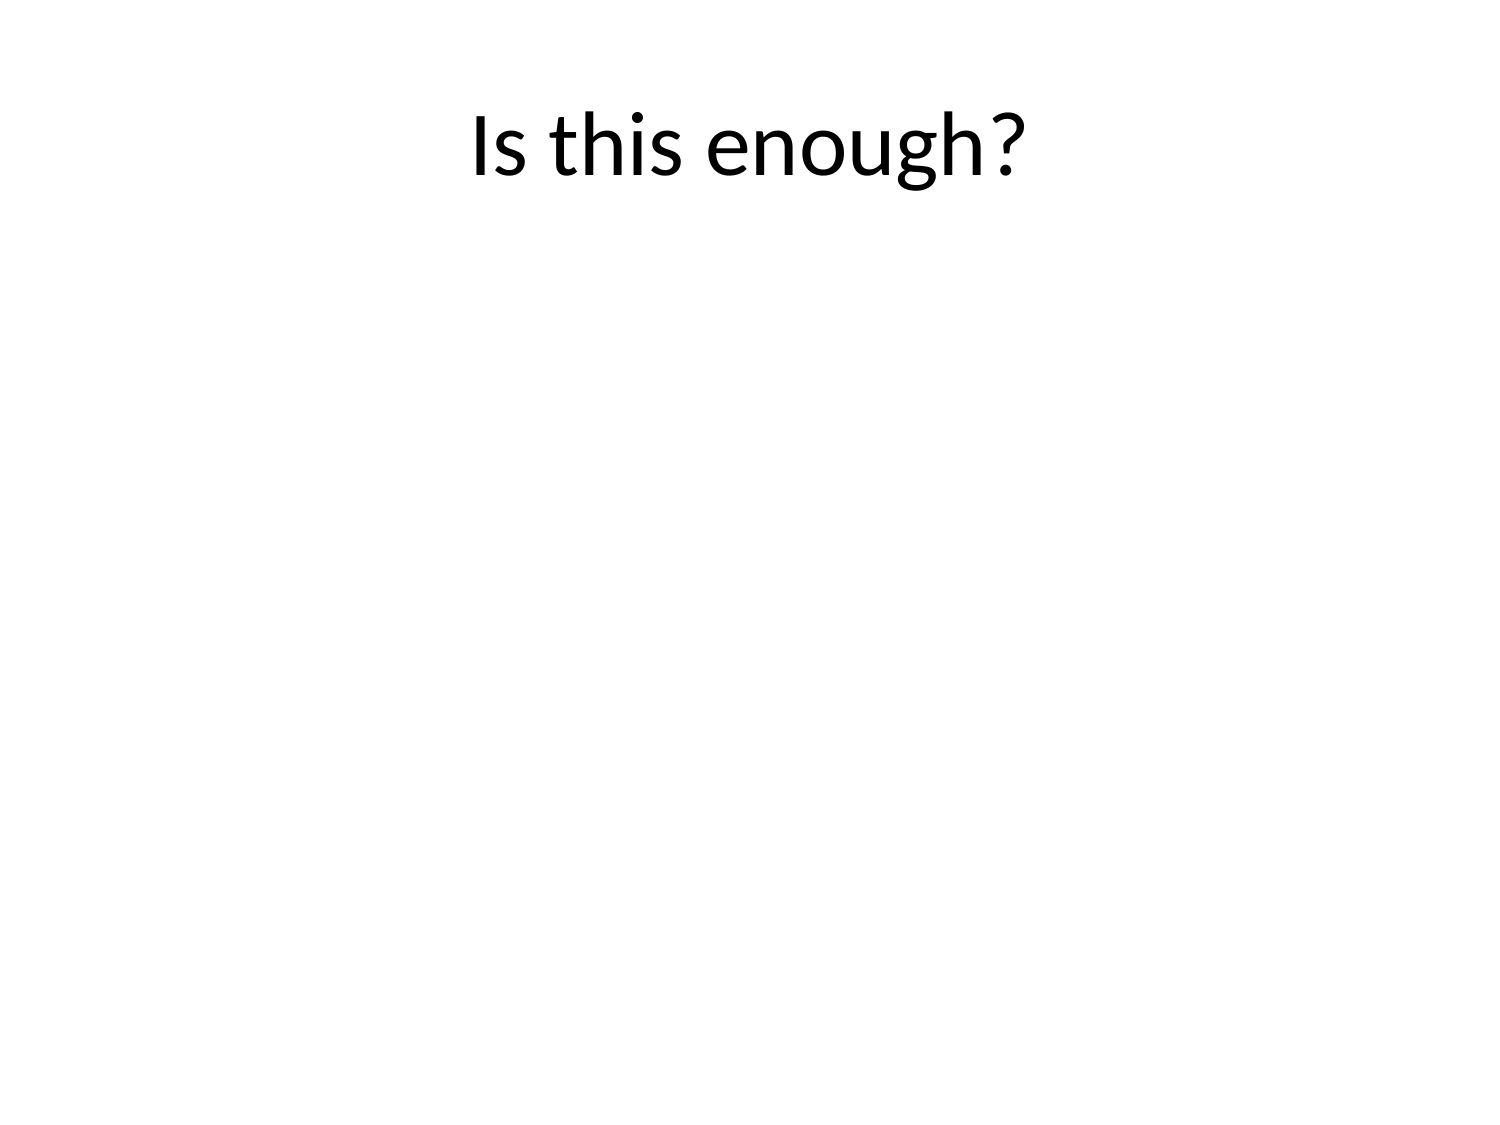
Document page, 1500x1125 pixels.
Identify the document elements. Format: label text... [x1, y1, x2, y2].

title Is this enough? [75, 45, 1425, 233]
